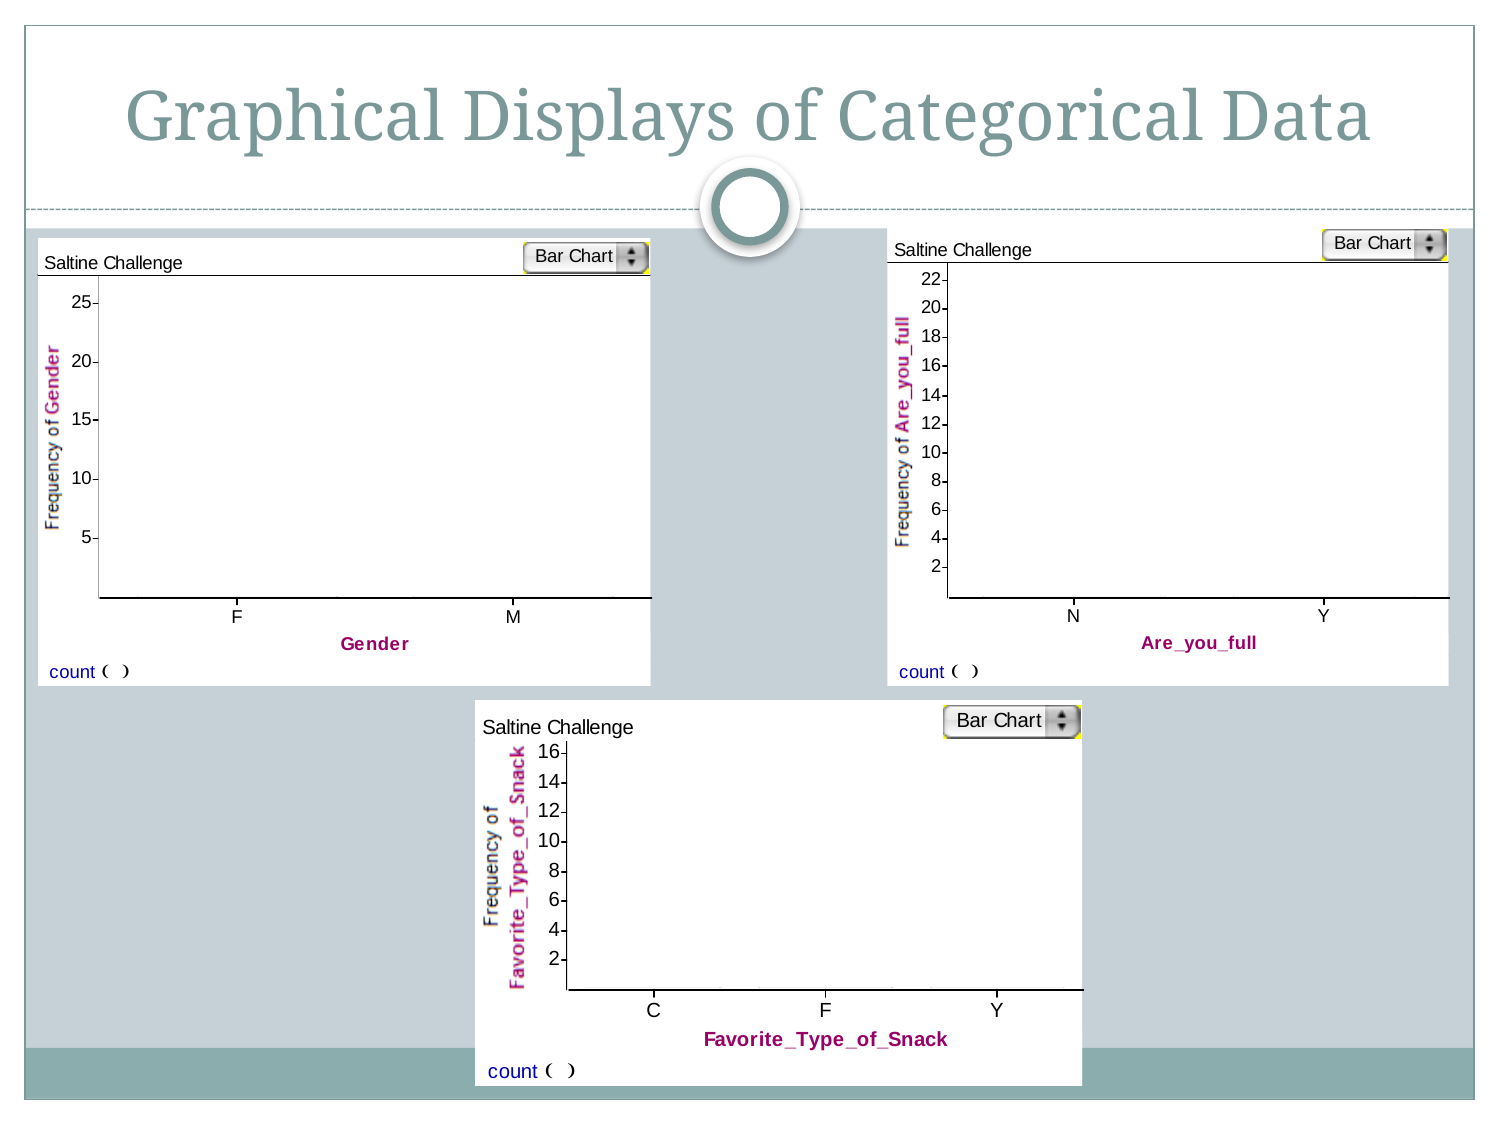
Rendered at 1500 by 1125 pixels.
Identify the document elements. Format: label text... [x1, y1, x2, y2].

title Graphical Displays of Categorical Data [49, 37, 1450, 162]
picture [474, 699, 1085, 1088]
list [37, 237, 653, 688]
picture [887, 224, 1451, 687]
